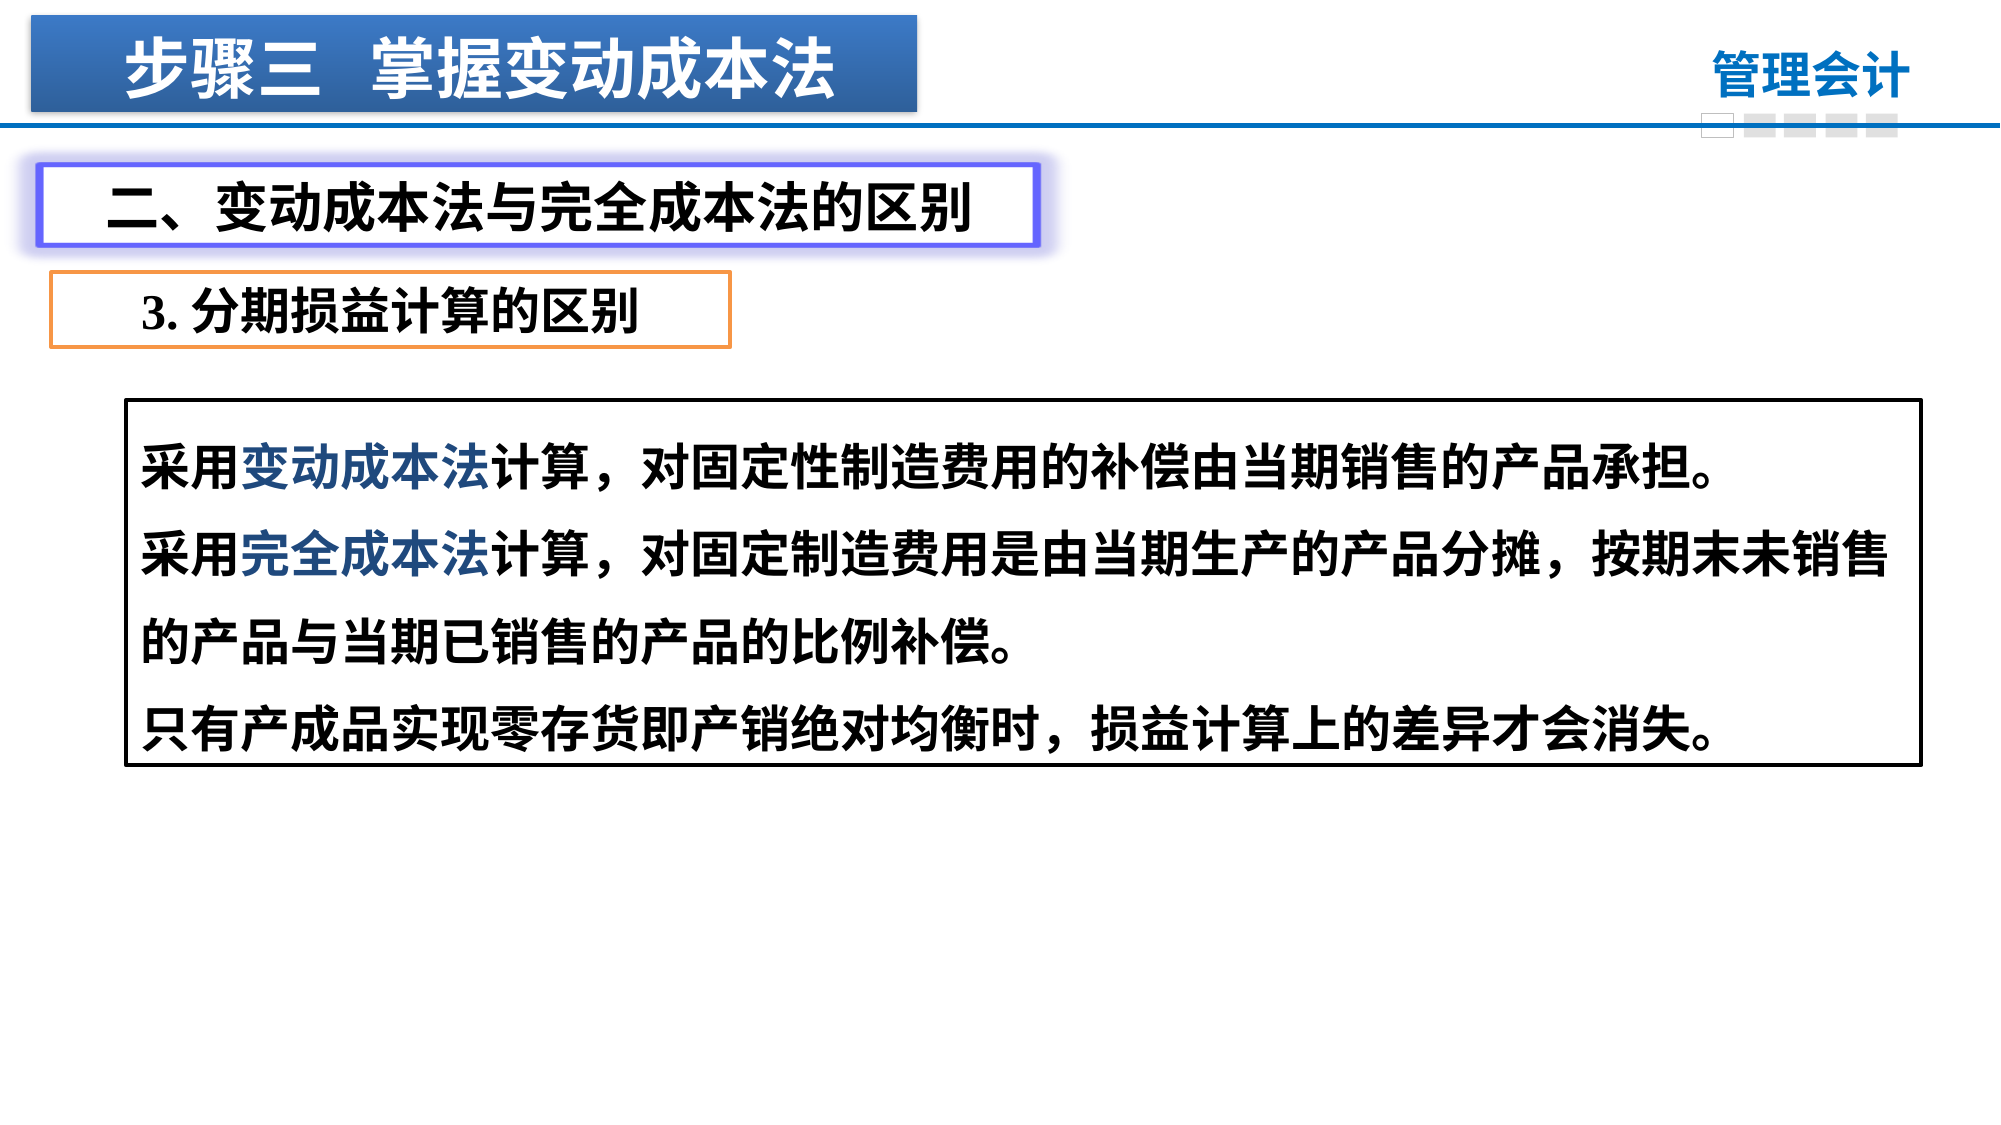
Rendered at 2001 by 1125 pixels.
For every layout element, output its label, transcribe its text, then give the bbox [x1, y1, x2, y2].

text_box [31, 14, 918, 197]
text_box 采用变动成本法计算，对固定性制造费用的补偿由当期销售的产品承担。 采用完全成本法计算，对固定制造费用是由当期生产的产品分摊，按期末未销售的产品与当期已销售的产品的比例补偿。 只有产成品实现零存货即产销绝对均衡时，损益计算上的差异才会消失。 [124, 398, 1923, 767]
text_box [0, 132, 1083, 280]
text_box 3.分期损益计算的区别 [49, 288, 732, 349]
